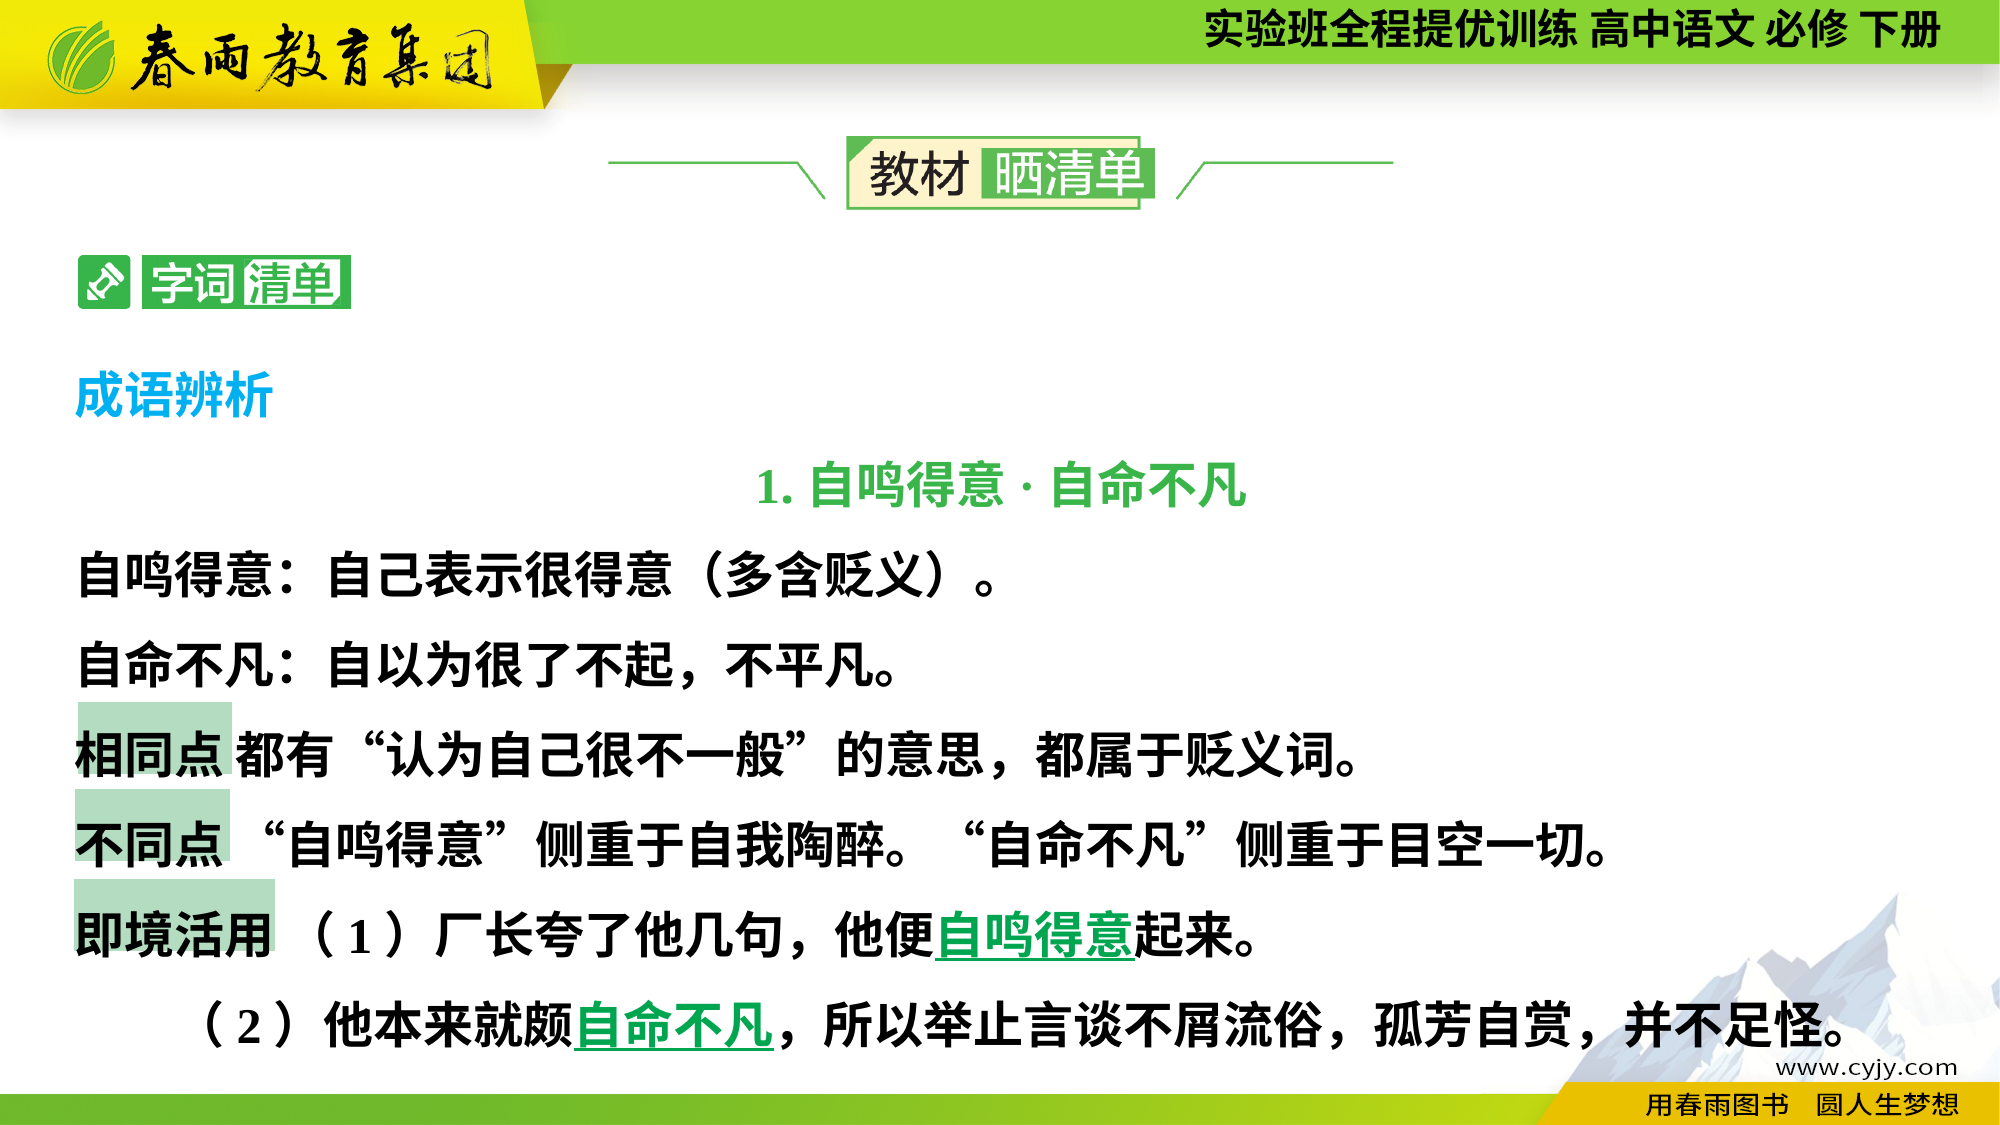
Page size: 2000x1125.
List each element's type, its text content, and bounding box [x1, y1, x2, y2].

list 成语辨析 1.自鸣得意·自命不凡 自鸣得意：自己表示很得意（多含贬义）。 自命不凡：自以为很了不起，不平凡。 相同点 都有“认为自己很不一般”的意思，都属于贬义词。 不同点 “自鸣得意”侧重于自我陶醉。“自命不凡”侧重于目空一切。 即境活用 （1）厂长夸了他几句，他便自鸣得意起来。 （2）他本来就颇自命不凡，所以举止言谈不屑流俗，孤芳自赏，并不足怪。 [59, 326, 1944, 1069]
picture [0, 0, 2000, 1125]
